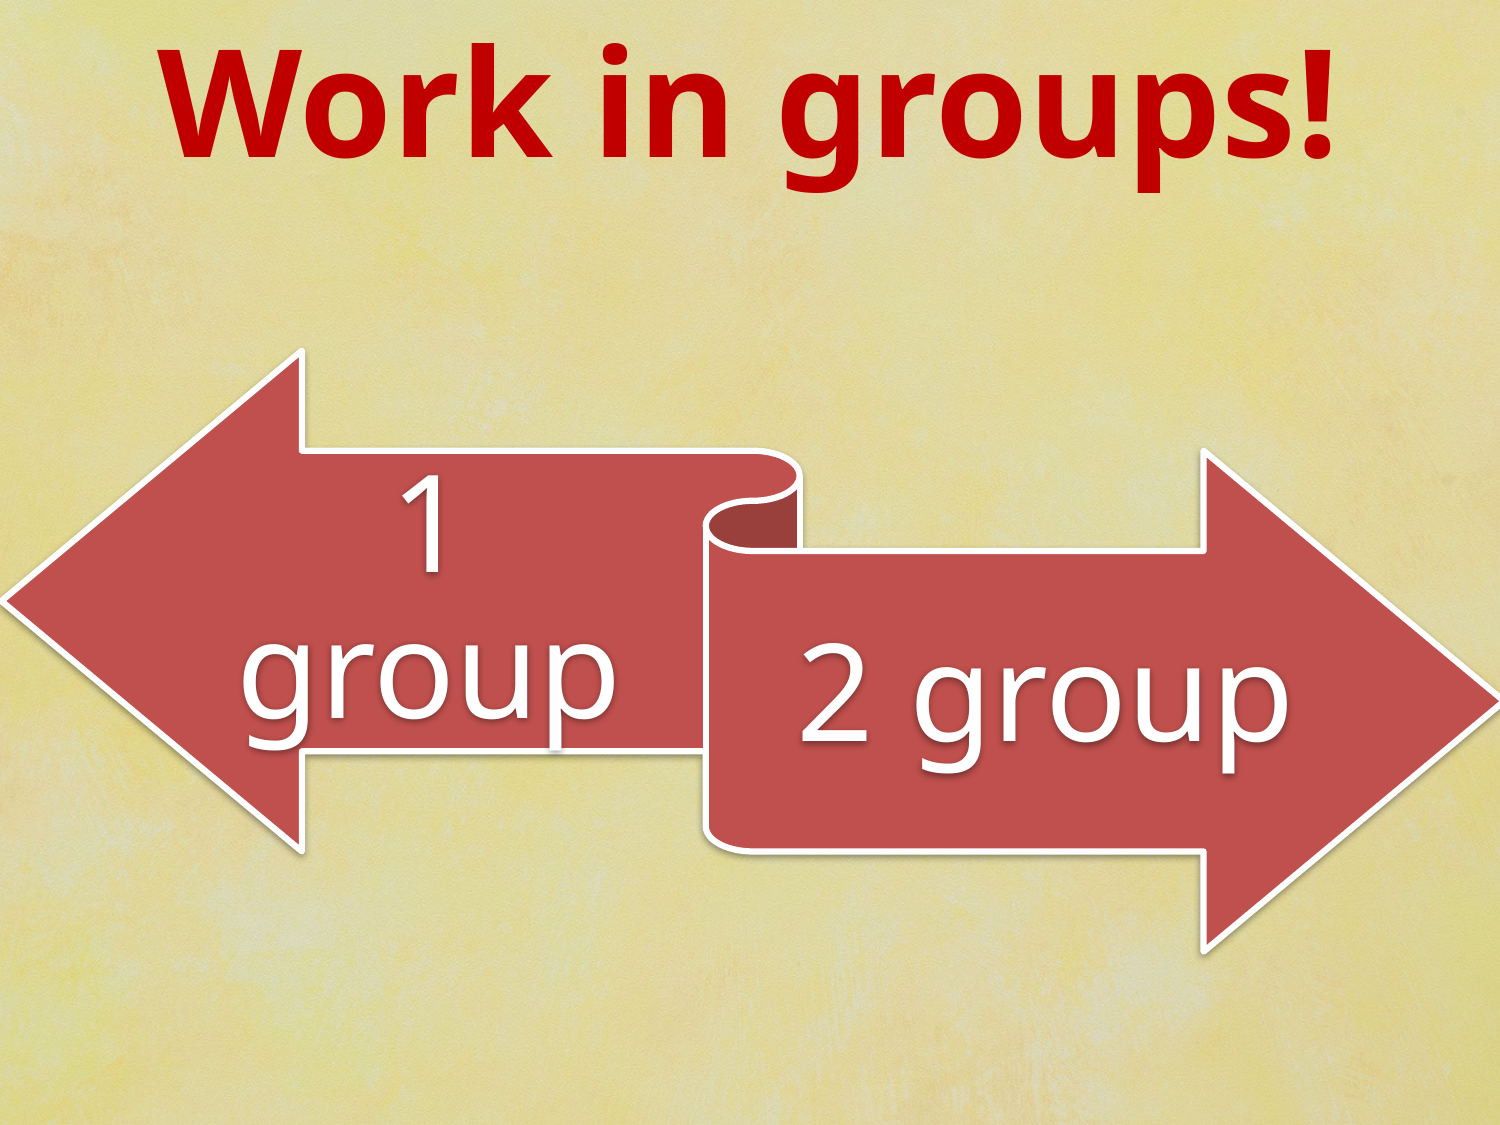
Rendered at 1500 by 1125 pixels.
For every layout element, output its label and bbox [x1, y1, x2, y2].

text_box [1, 278, 1500, 1024]
picture [0, 0, 1500, 1125]
